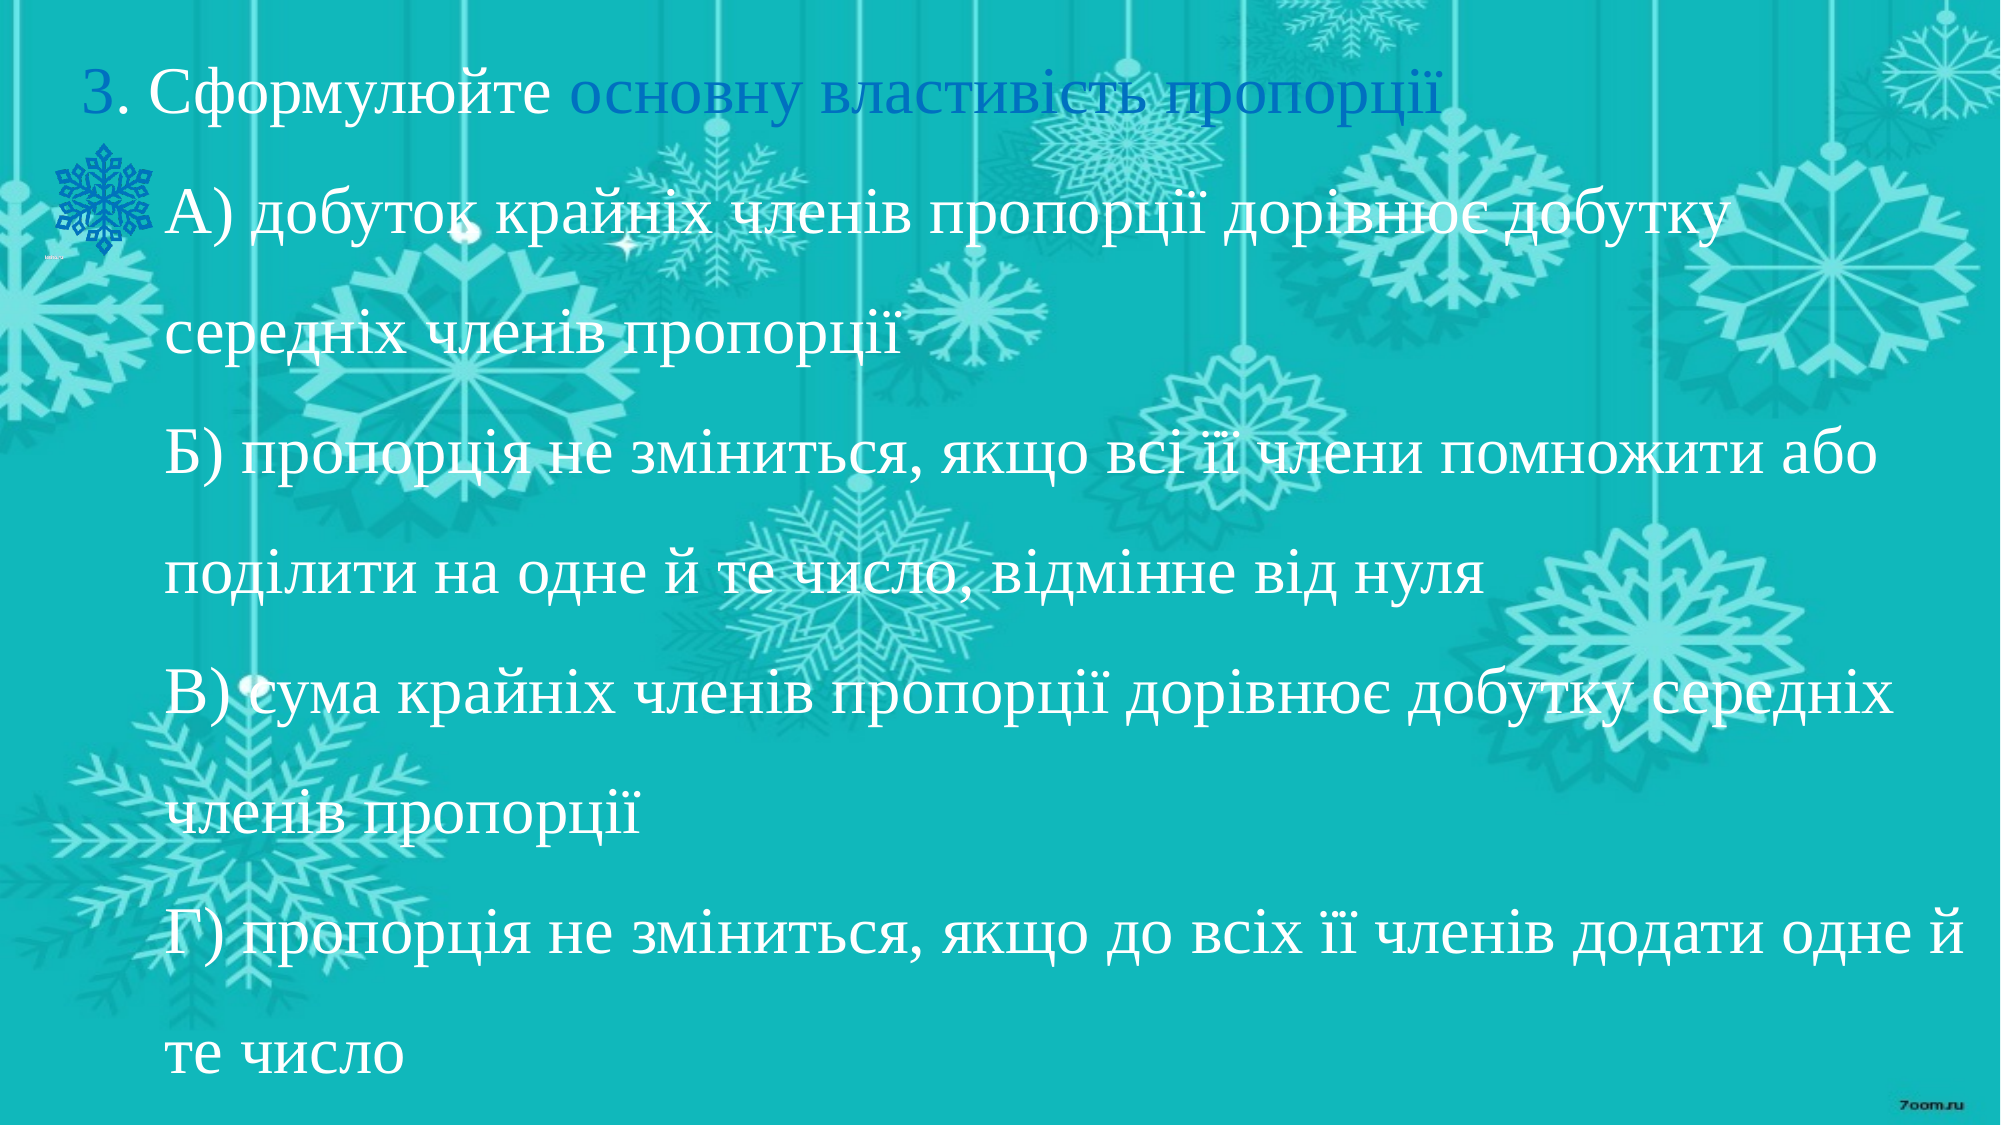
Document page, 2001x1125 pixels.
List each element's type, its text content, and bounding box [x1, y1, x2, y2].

text_box 3. Сформулюйте основну властивість пропорції А) добуток крайніх членів пропорції дорівнює добутку середніх членів пропорції Б) пропорція не зміниться, якщо всі її члени помножити або поділити на одне й те число, відмінне від нуля В) сума крайніх членів пропорції дорівнює добутку середніх членів пропорції Г) пропорція не зміниться, якщо до всіх її членів додати одне й те число [0, 0, 2000, 1095]
picture [0, 0, 2001, 1125]
picture [40, 137, 167, 262]
